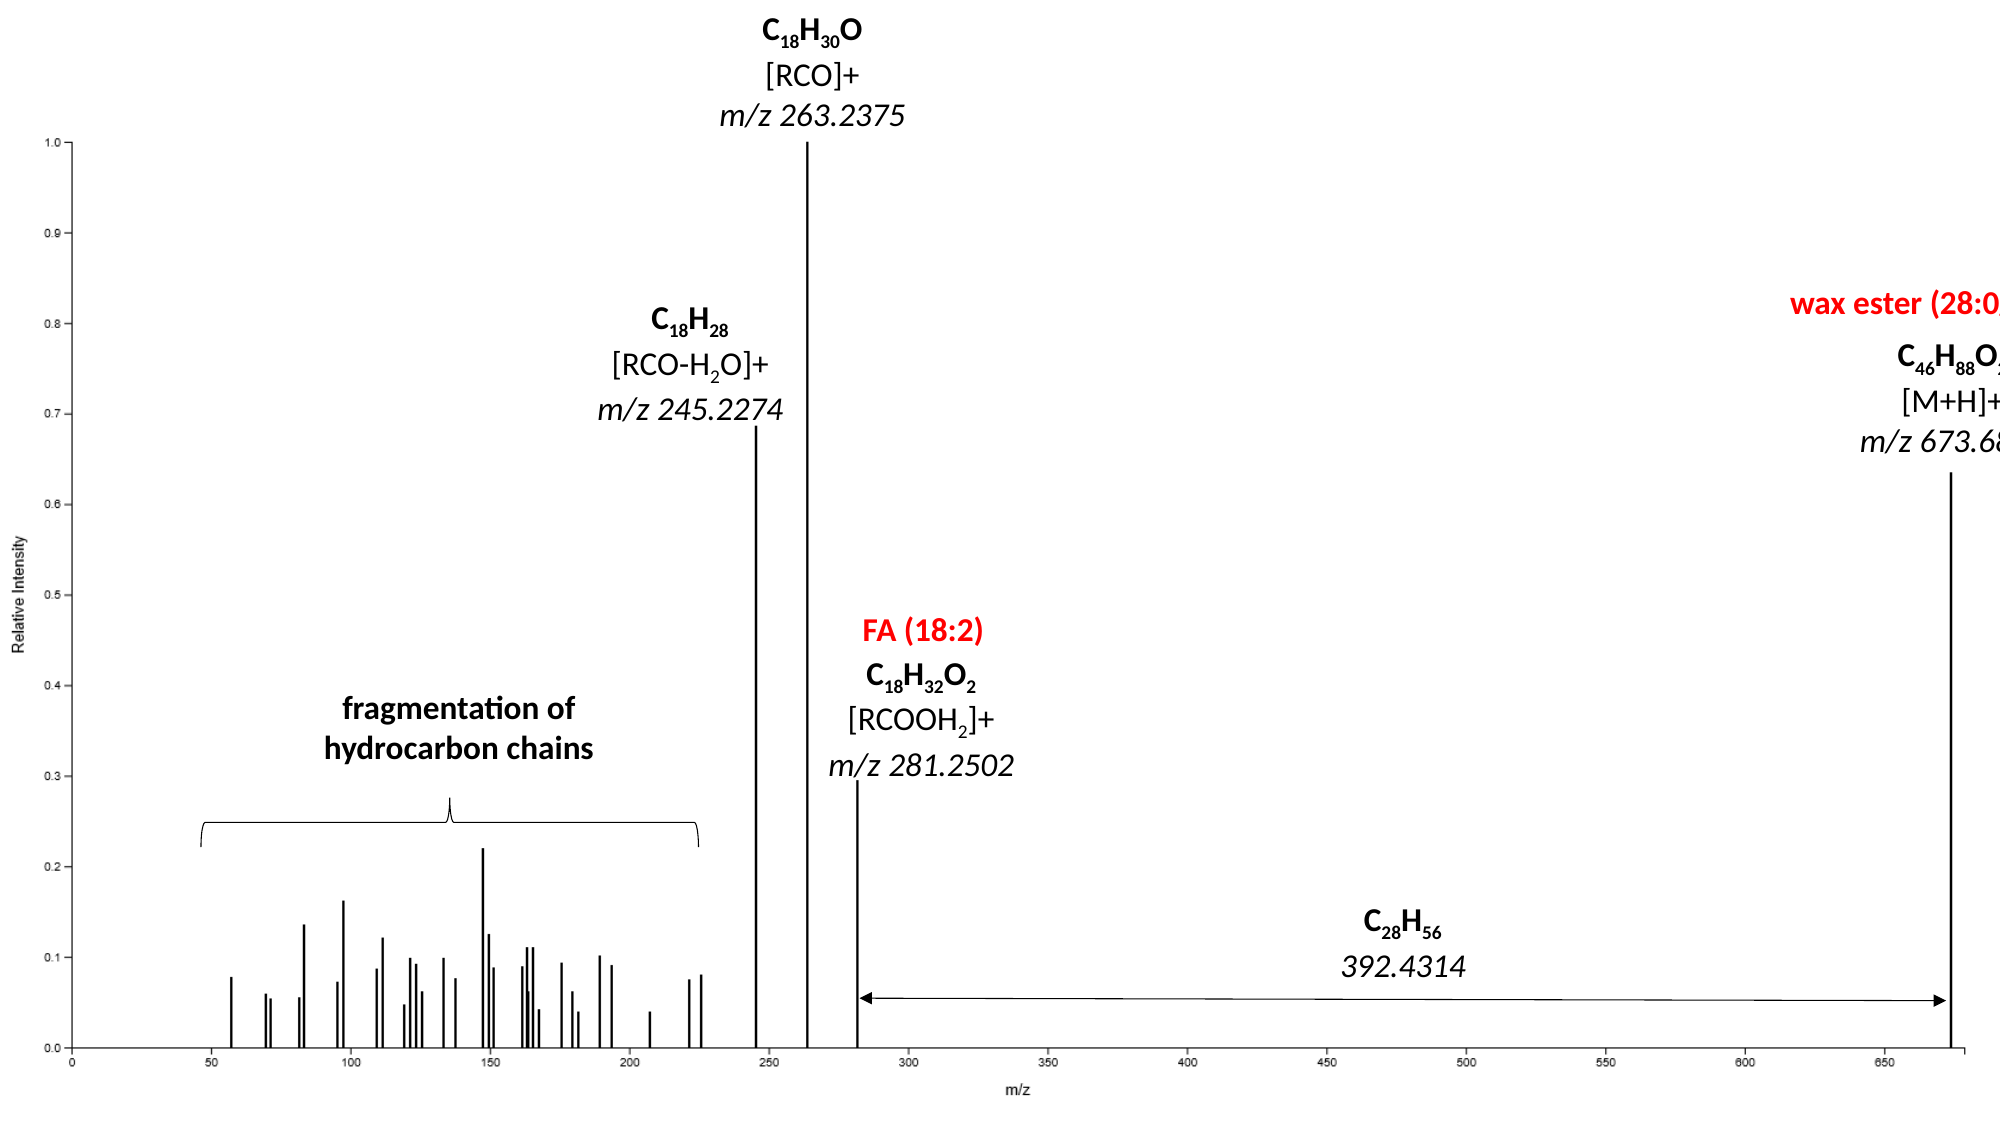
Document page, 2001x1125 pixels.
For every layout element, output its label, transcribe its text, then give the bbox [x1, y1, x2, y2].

picture [0, 118, 2000, 1125]
text_box C18H30O [RCO]+ m/z 263.2375 [642, 0, 982, 118]
